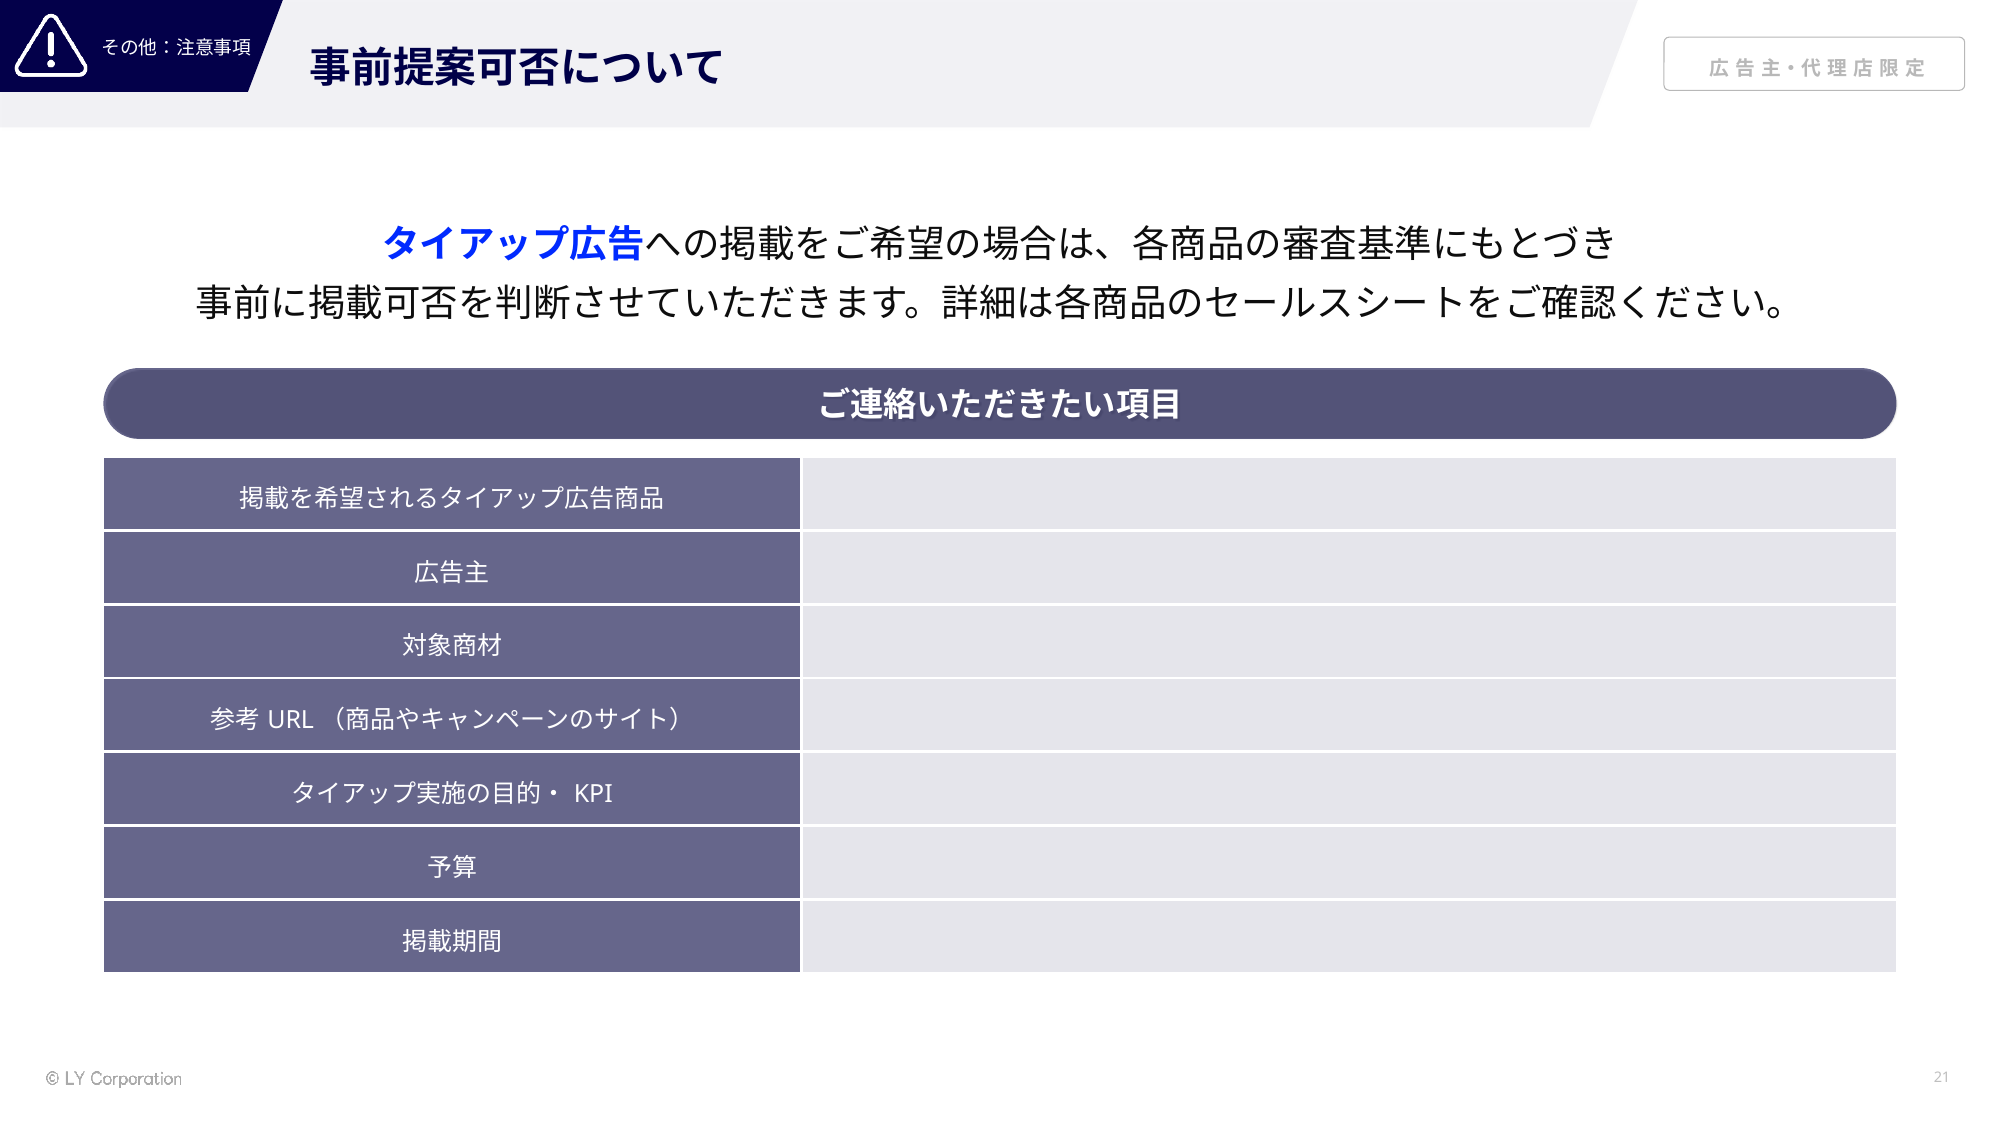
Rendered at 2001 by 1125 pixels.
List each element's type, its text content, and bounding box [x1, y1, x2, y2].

table_cell [803, 753, 1896, 824]
table_cell [803, 532, 1896, 603]
table_cell [803, 606, 1896, 677]
table_cell 対象商材 [104, 606, 800, 677]
text_box ご連絡いただきたい項目 [103, 368, 1897, 439]
table_cell 参考URL（商品やキャンペーンのサイト） [104, 679, 800, 750]
table_header 掲載を希望されるタイアップ広告商品 [104, 458, 800, 529]
table_cell 広告主 [104, 532, 800, 603]
list 事前提案可否について [309, 41, 1645, 97]
picture [46, 1071, 181, 1088]
table_cell 掲載期間 [104, 901, 800, 972]
table_cell [803, 901, 1896, 972]
table_cell 予算 [104, 827, 800, 898]
text_box タイアップ広告への掲載をご希望の場合は、各商品の審査基準にもとづき 事前に掲載可否を判断させていただきます。詳細は各商品のセールスシートをご確認ください。 [78, 206, 1922, 324]
table_cell [803, 827, 1896, 898]
table_cell [803, 679, 1896, 750]
table_header [803, 458, 1896, 529]
picture [9, 5, 92, 87]
table_cell タイアップ実施の目的・KPI [104, 753, 800, 824]
